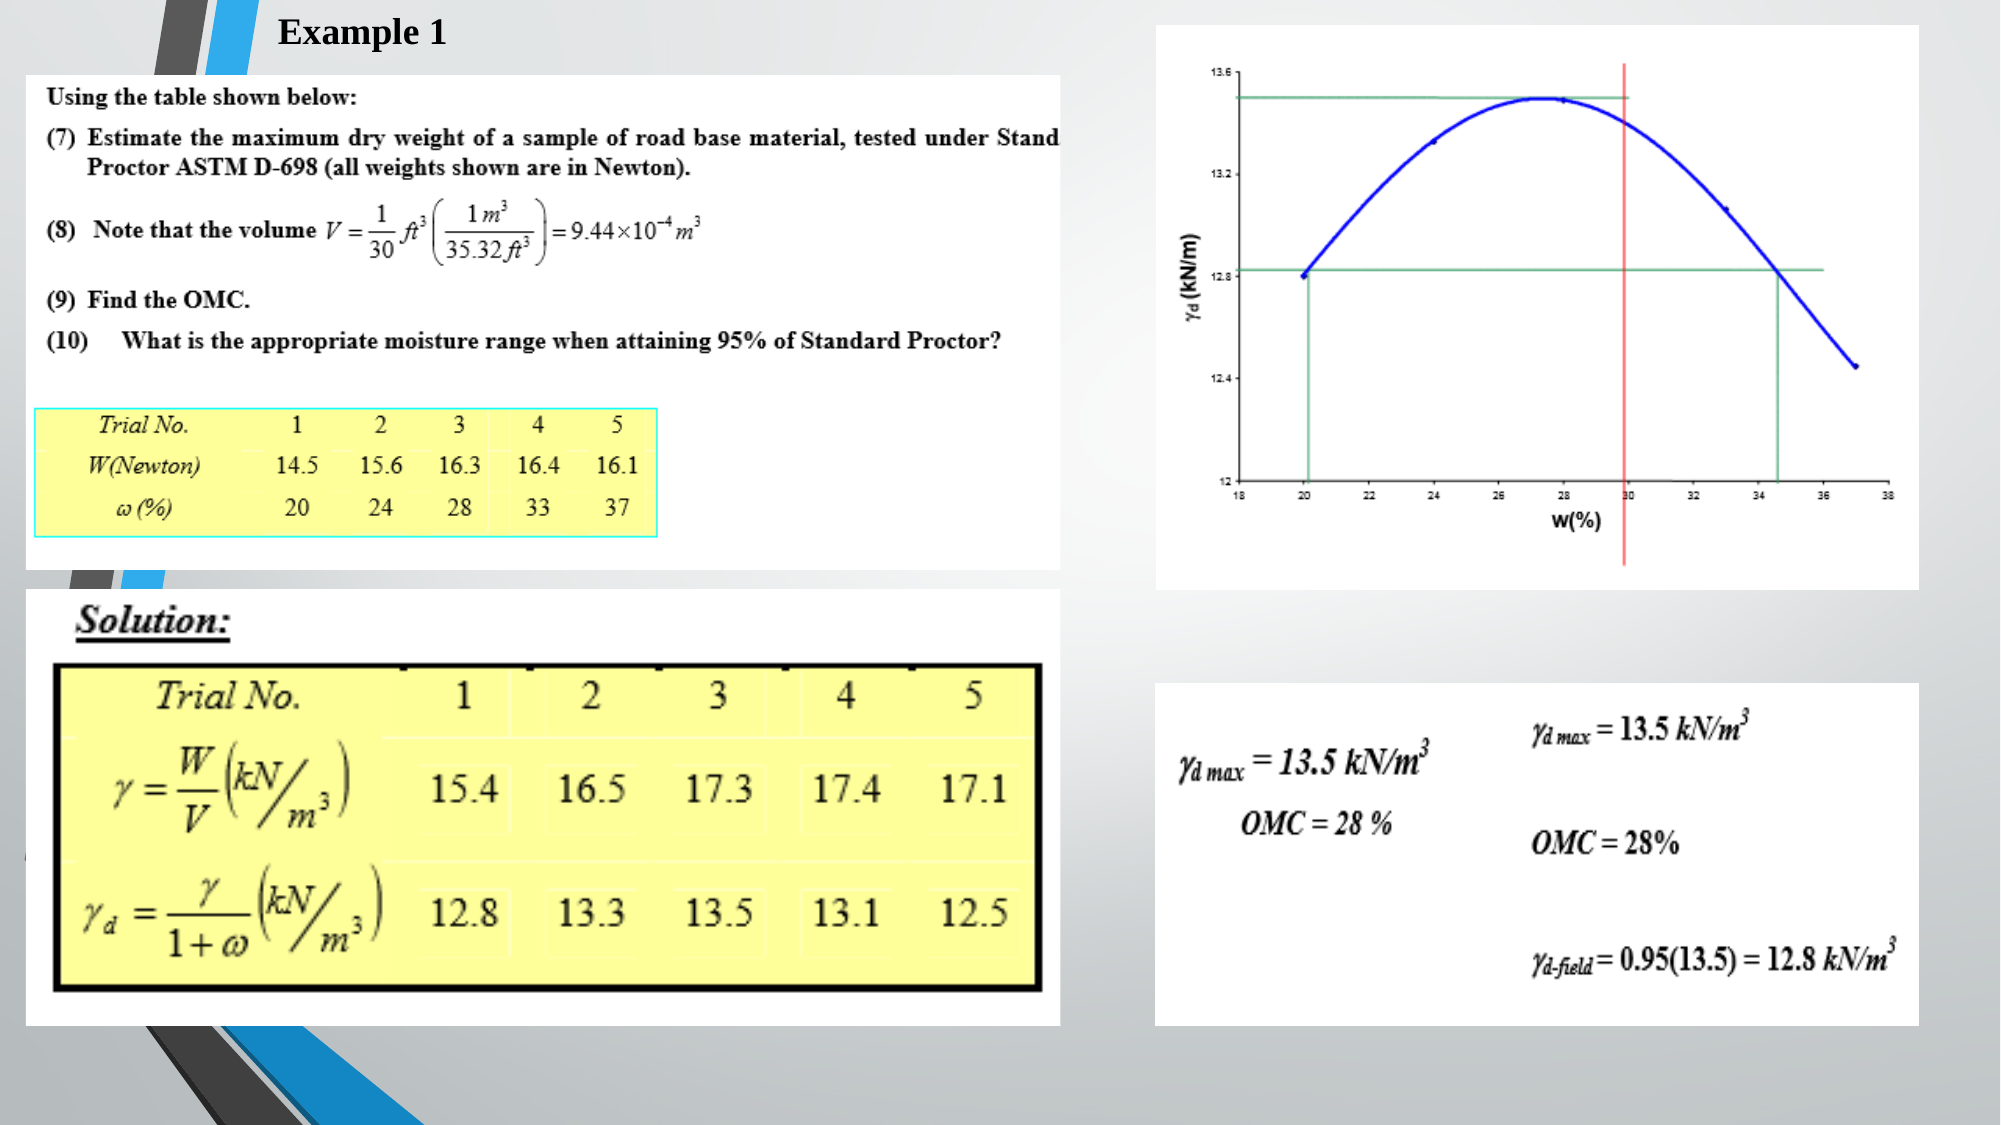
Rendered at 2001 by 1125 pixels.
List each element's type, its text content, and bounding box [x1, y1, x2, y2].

picture [1155, 25, 1920, 590]
picture [1154, 683, 1920, 1026]
text_box Example 1 [263, 0, 488, 60]
picture [25, 75, 1061, 571]
picture [25, 589, 1061, 1026]
